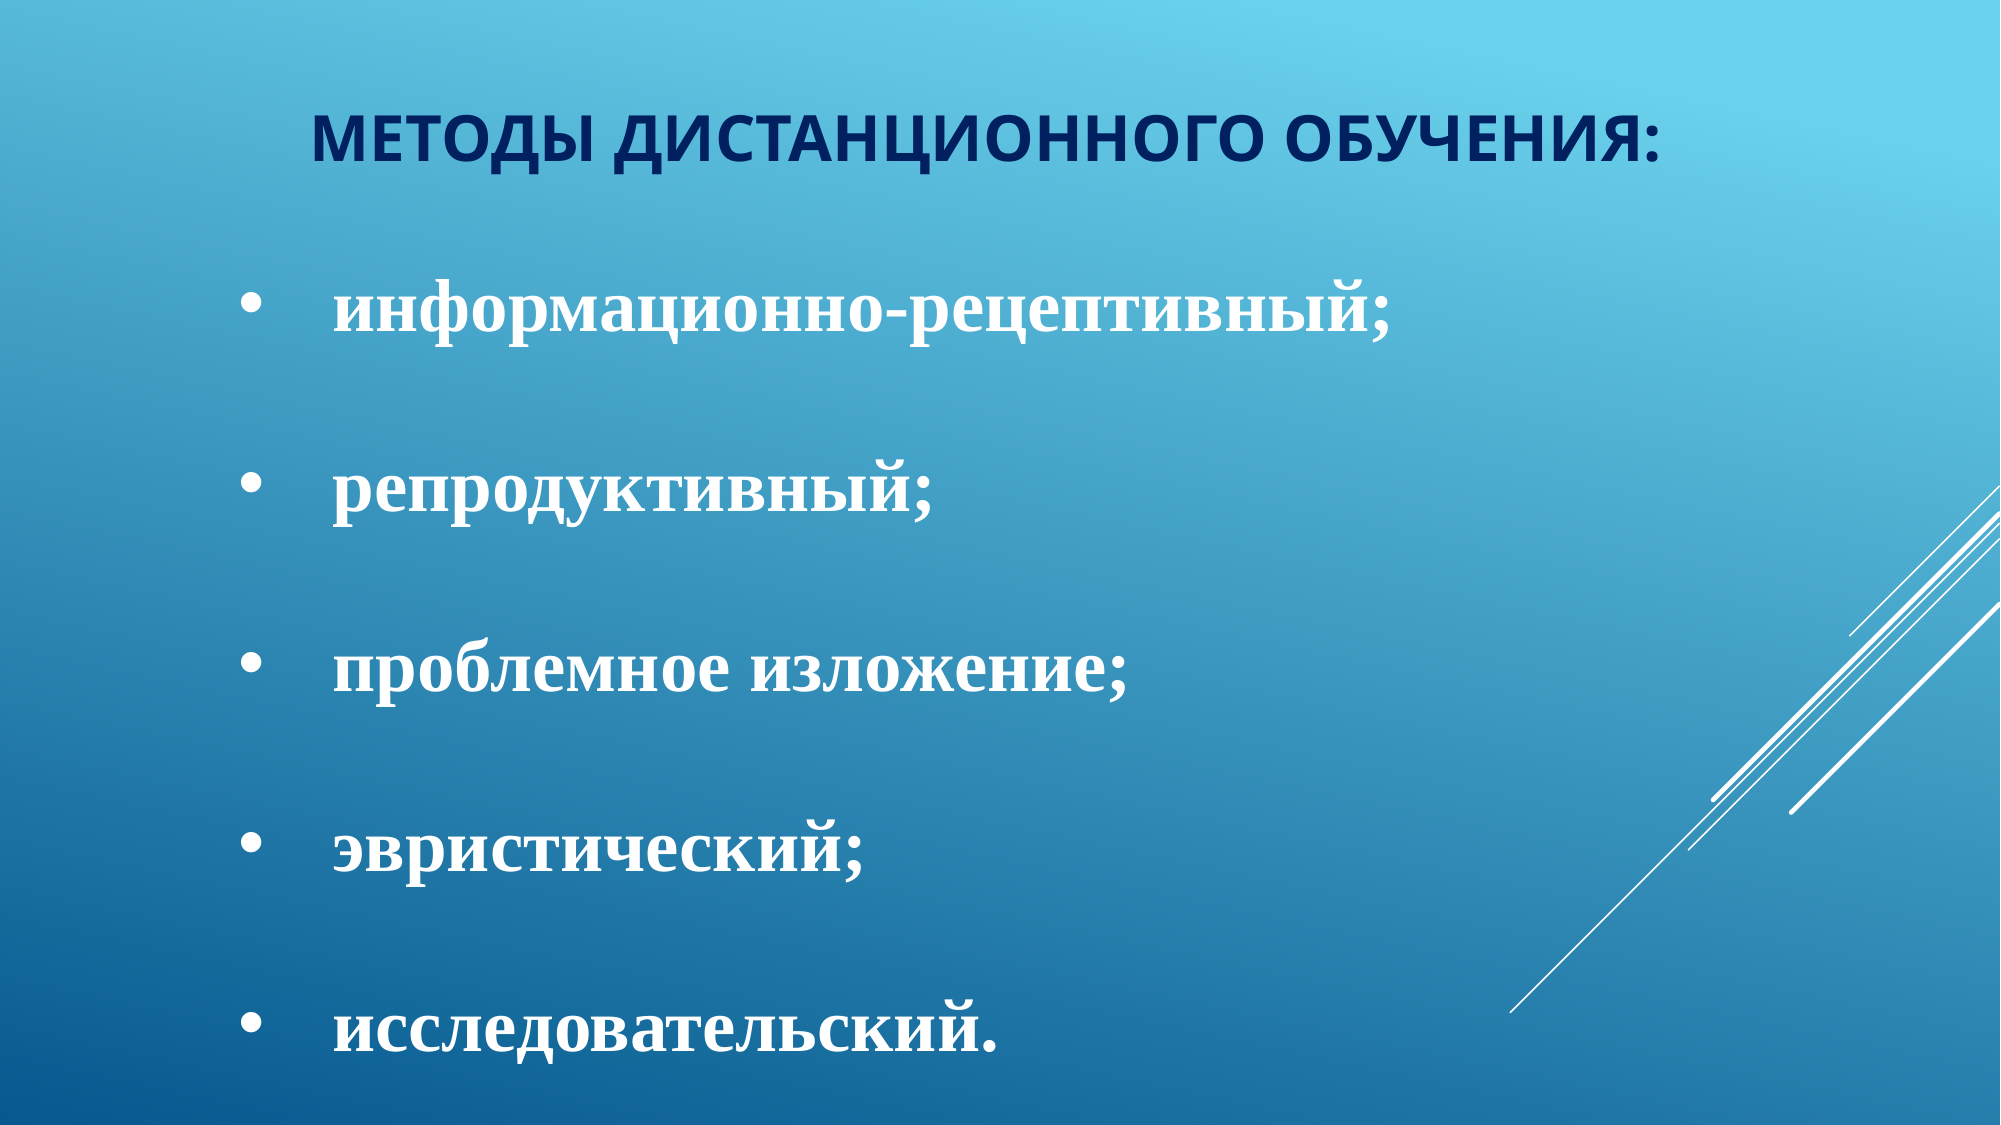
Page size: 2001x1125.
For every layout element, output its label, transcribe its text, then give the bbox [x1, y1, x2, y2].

text_box информационно-рецептивный; репродуктивный; проблемное изложение; эвристический; исследовательский. [223, 249, 1555, 1074]
title Методы дистанционного обучения: [286, 54, 1687, 217]
